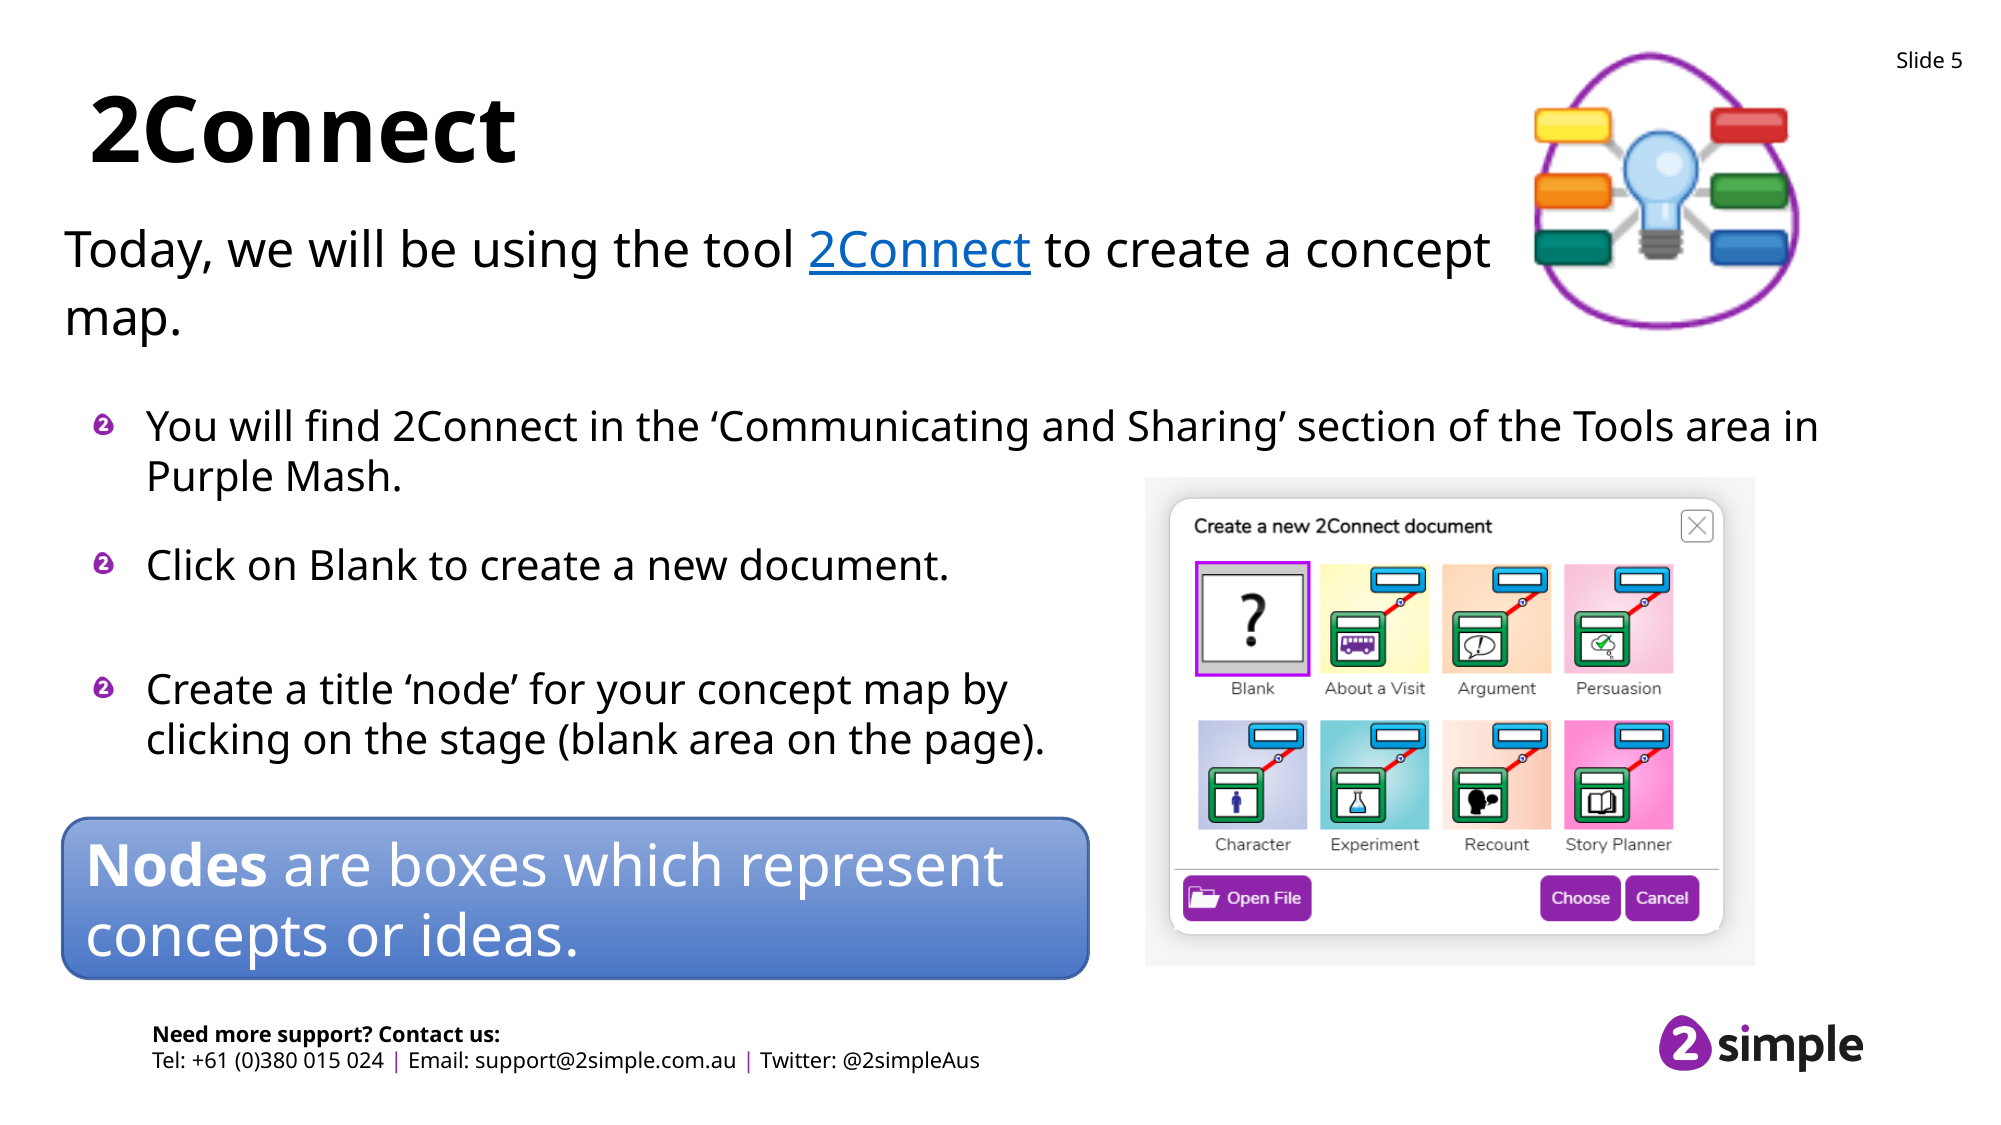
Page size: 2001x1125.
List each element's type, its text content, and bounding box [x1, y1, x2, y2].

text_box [74, 477, 1949, 966]
picture [1659, 1015, 1863, 1073]
text_box Today, we will be using the tool 2Connect to create a concept map. [49, 209, 1521, 353]
text_box Need more support? Contact us: Tel: +61 (0)380 015 024 | Email: support@2simple.com.au | Twitter: @2simpleAus [137, 1013, 1863, 1081]
picture [1520, 43, 1819, 342]
text_box Slide 5 [1881, 39, 1995, 81]
text_box 2Connect [74, 63, 714, 189]
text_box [62, 655, 1089, 979]
text_box You will find 2Connect in the ‘Communicating and Sharing’ section of the Tools area in Purple Mash. [74, 392, 1949, 477]
picture [89, 410, 116, 440]
